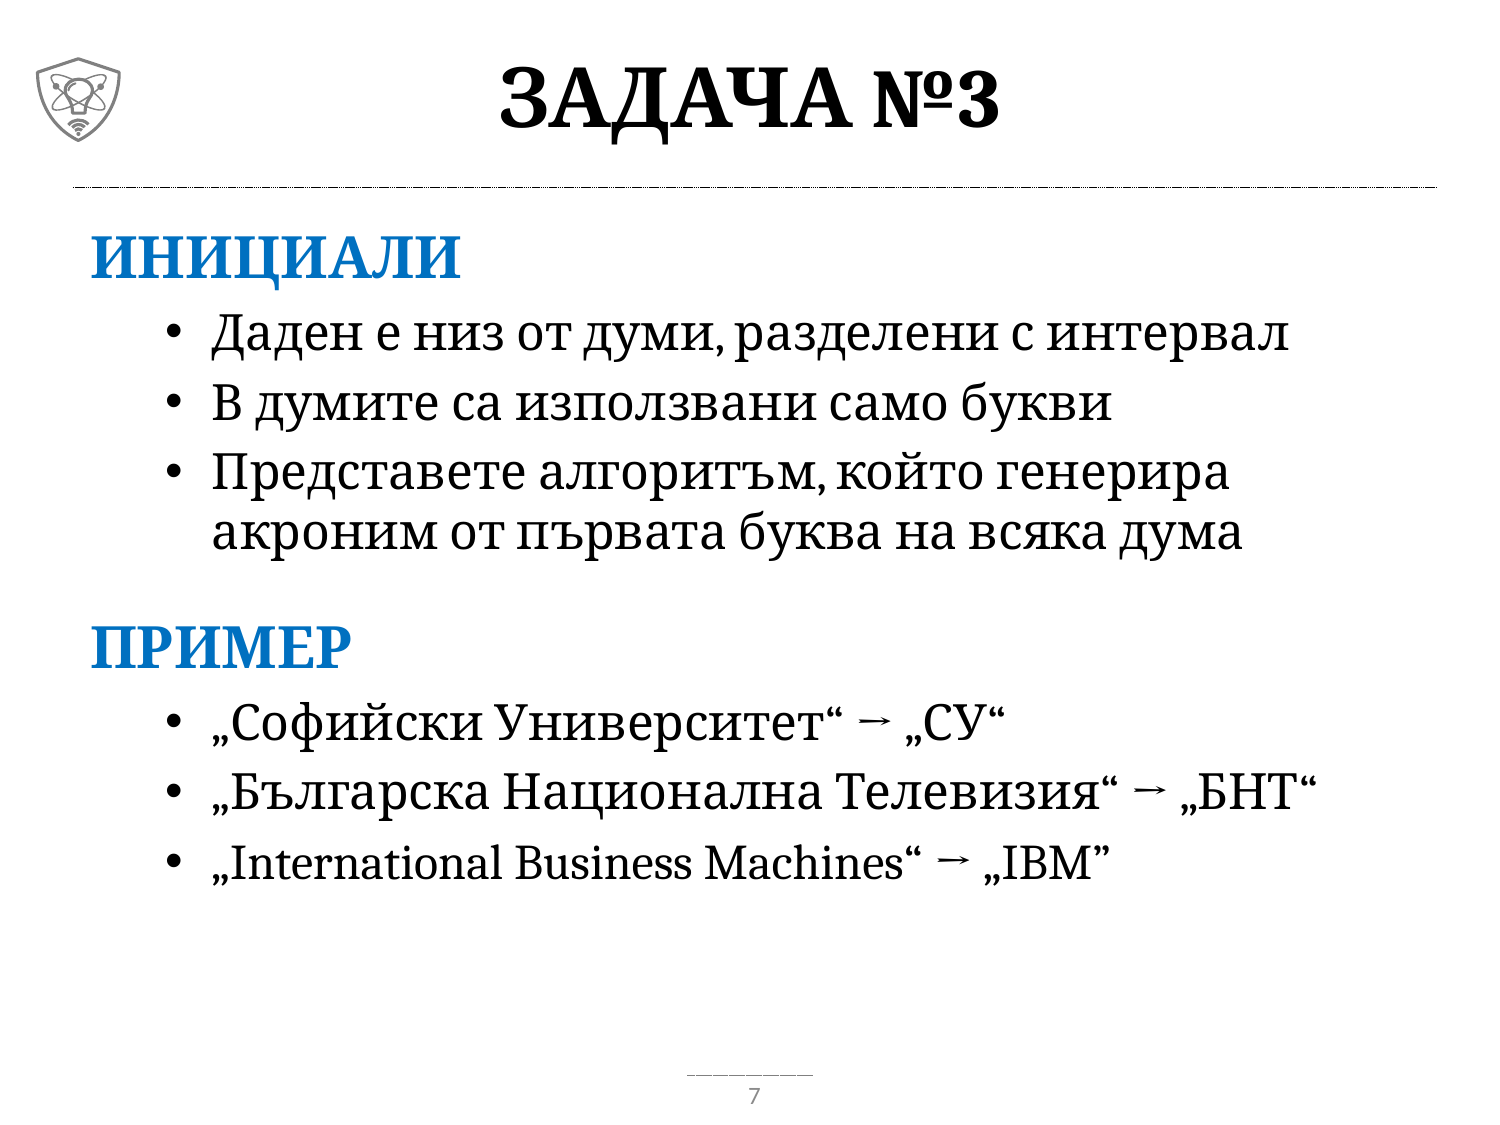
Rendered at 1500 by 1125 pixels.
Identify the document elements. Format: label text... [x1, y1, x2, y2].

list Инициали Даден е низ от думи, разделени с интервал В думите са използвани само букви Представете алгоритъм, който генерира акроним от първата буква на всяка дума Пример „Софийски Университет“ → „СУ“ „Българска Национална Телевизия“ → „БНТ“ „International Business Machines“ → „IBM” [75, 212, 1450, 1063]
slide_number 7 [579, 1065, 930, 1125]
title Задача №3 [0, 0, 1500, 188]
